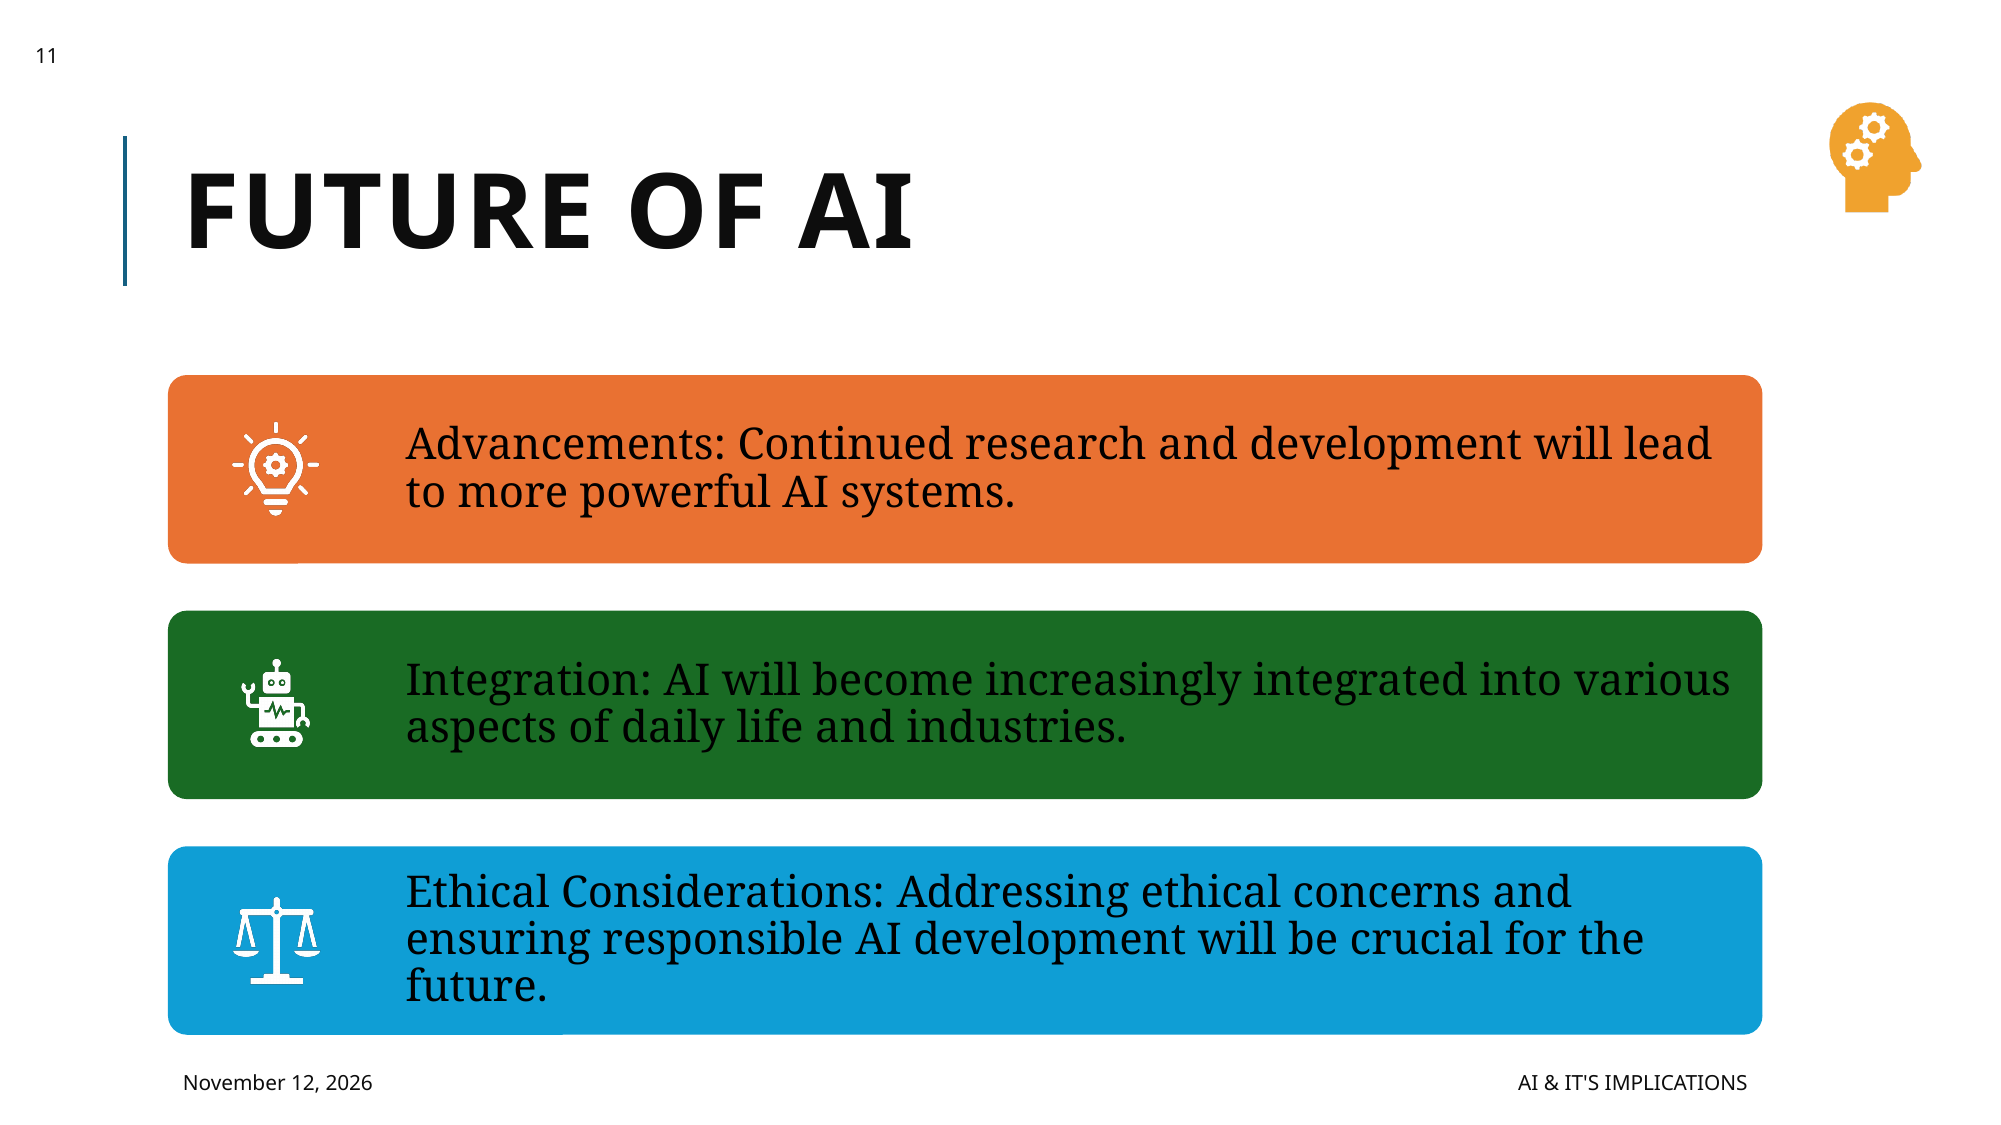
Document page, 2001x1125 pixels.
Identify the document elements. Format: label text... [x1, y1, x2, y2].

slide_number 11 [20, 34, 180, 80]
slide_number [168, 1061, 522, 1107]
picture [1811, 95, 1939, 224]
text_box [167, 374, 1763, 1036]
footer AI & It's Implications [794, 1061, 1763, 1107]
title Future of AI [168, 96, 1763, 342]
